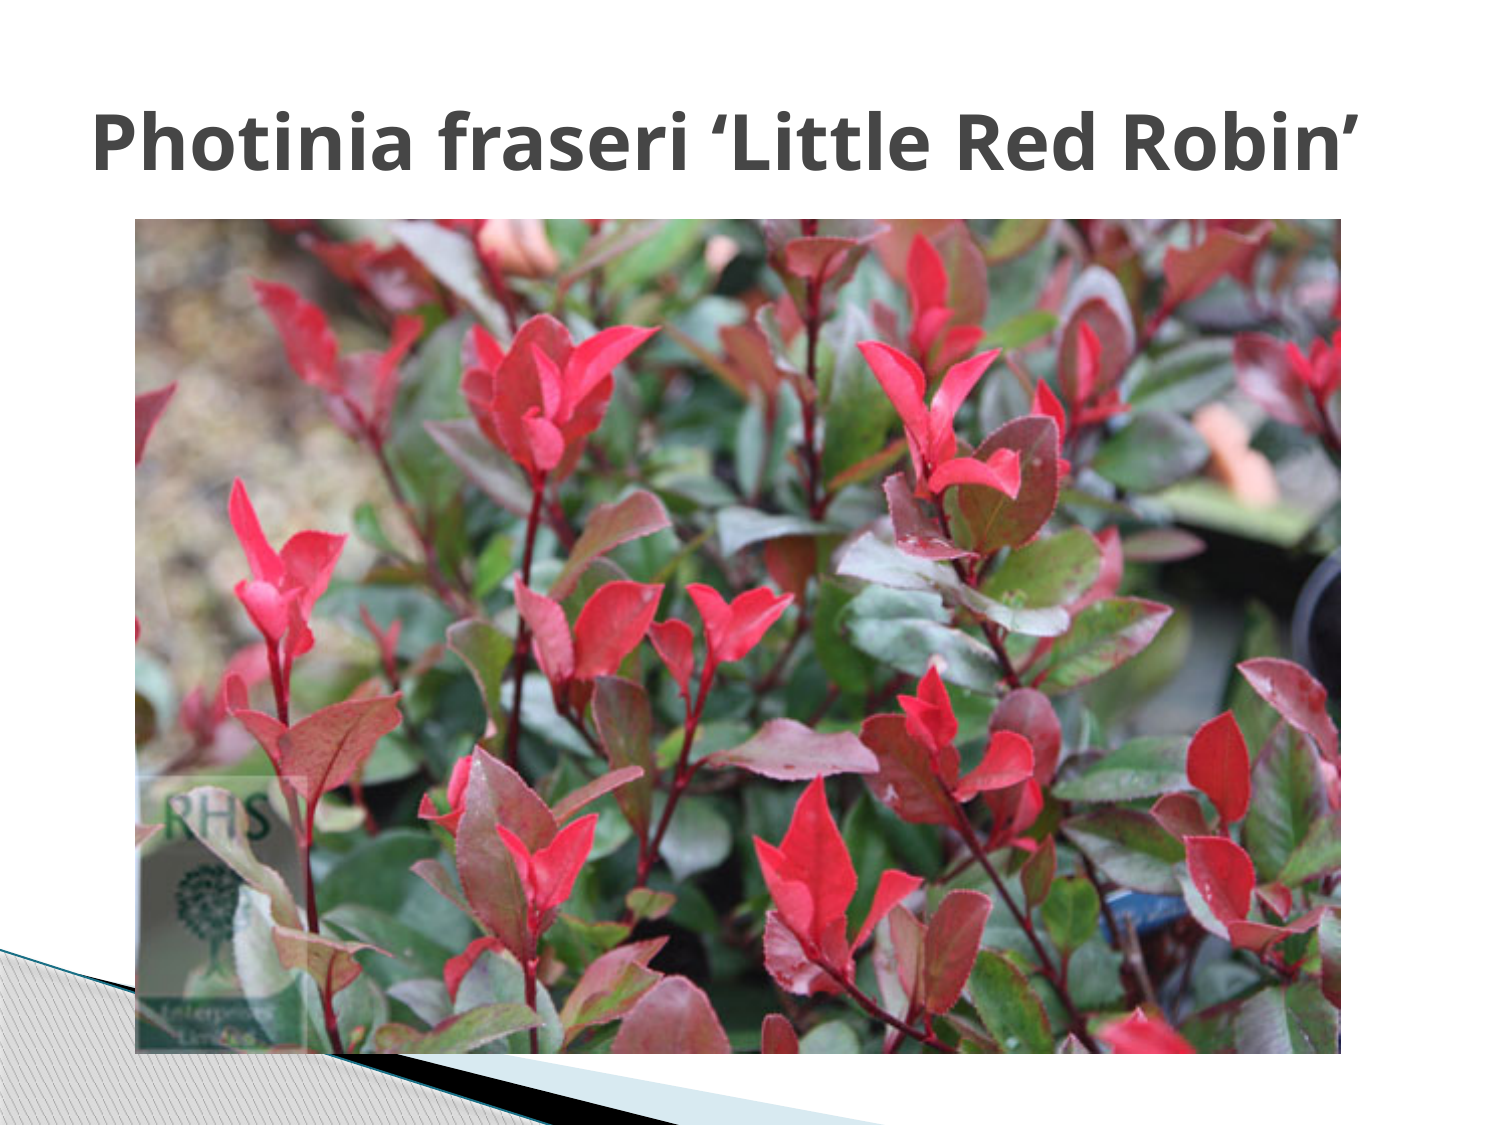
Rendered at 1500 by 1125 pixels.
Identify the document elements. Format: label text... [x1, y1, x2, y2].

picture [135, 219, 1341, 1054]
title Photinia fraseri ‘Little Red Robin’ [75, 45, 1425, 233]
